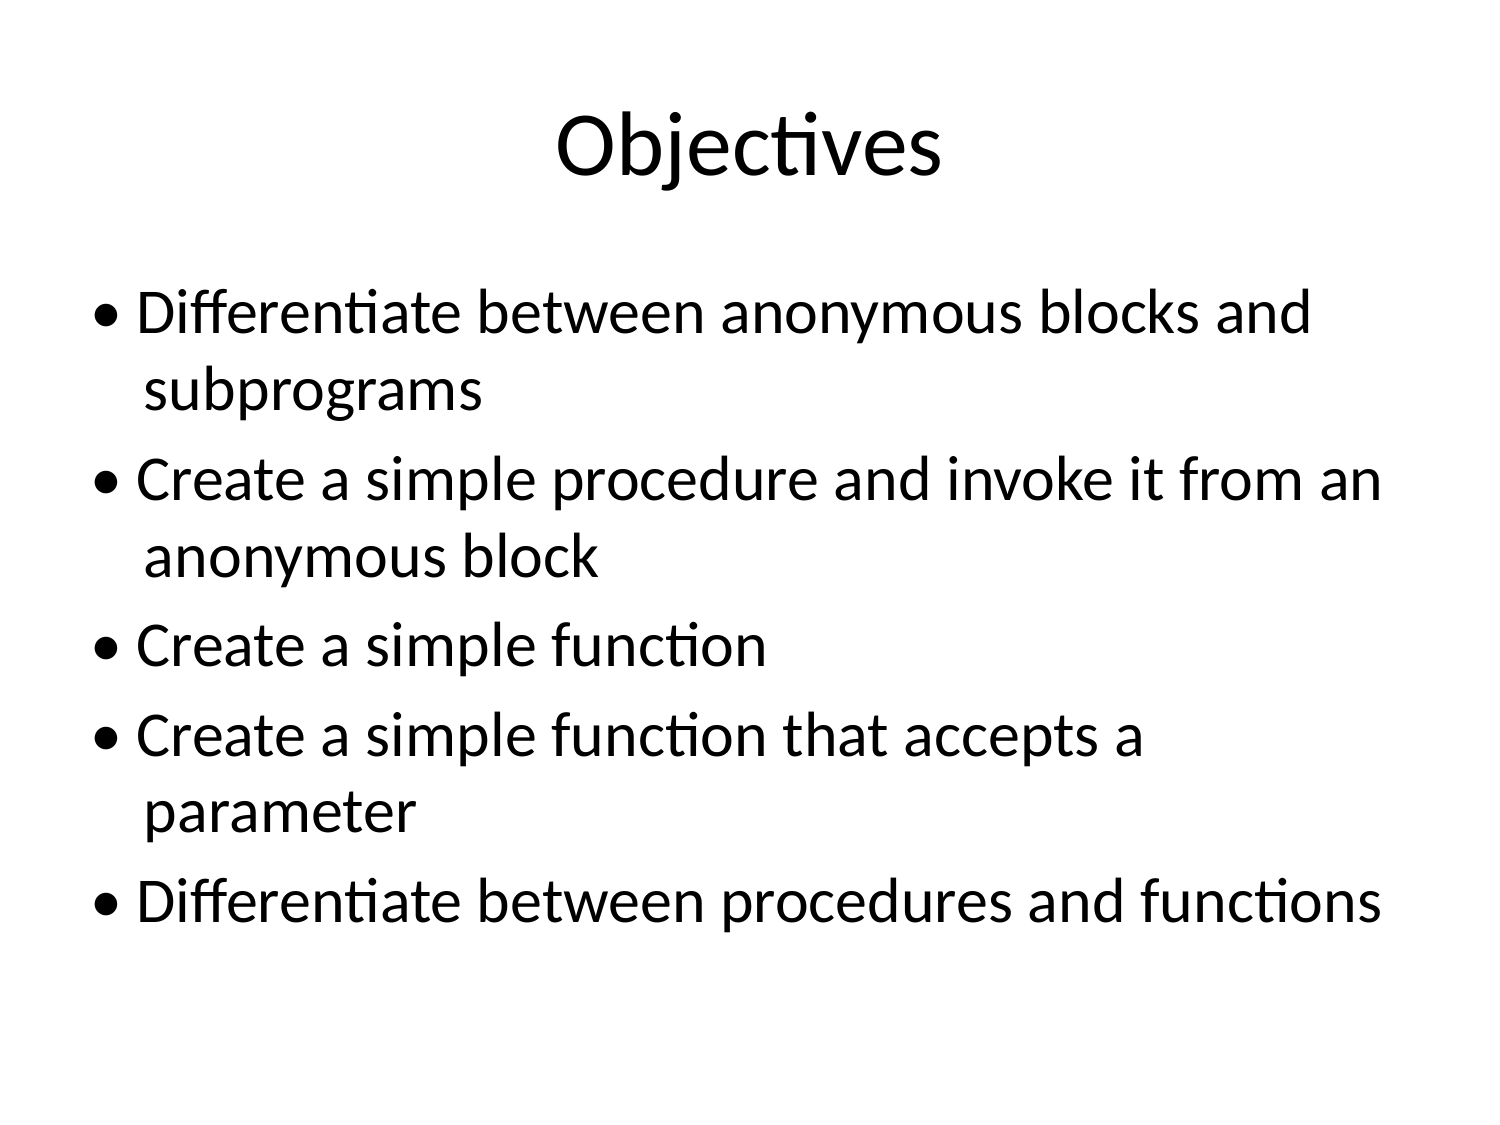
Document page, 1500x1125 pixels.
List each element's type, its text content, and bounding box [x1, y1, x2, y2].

title Objectives [75, 45, 1425, 233]
list • Differentiate between anonymous blocks and subprograms • Create a simple procedure and invoke it from an anonymous block • Create a simple function • Create a simple function that accepts a parameter • Differentiate between procedures and functions [75, 262, 1425, 1005]
